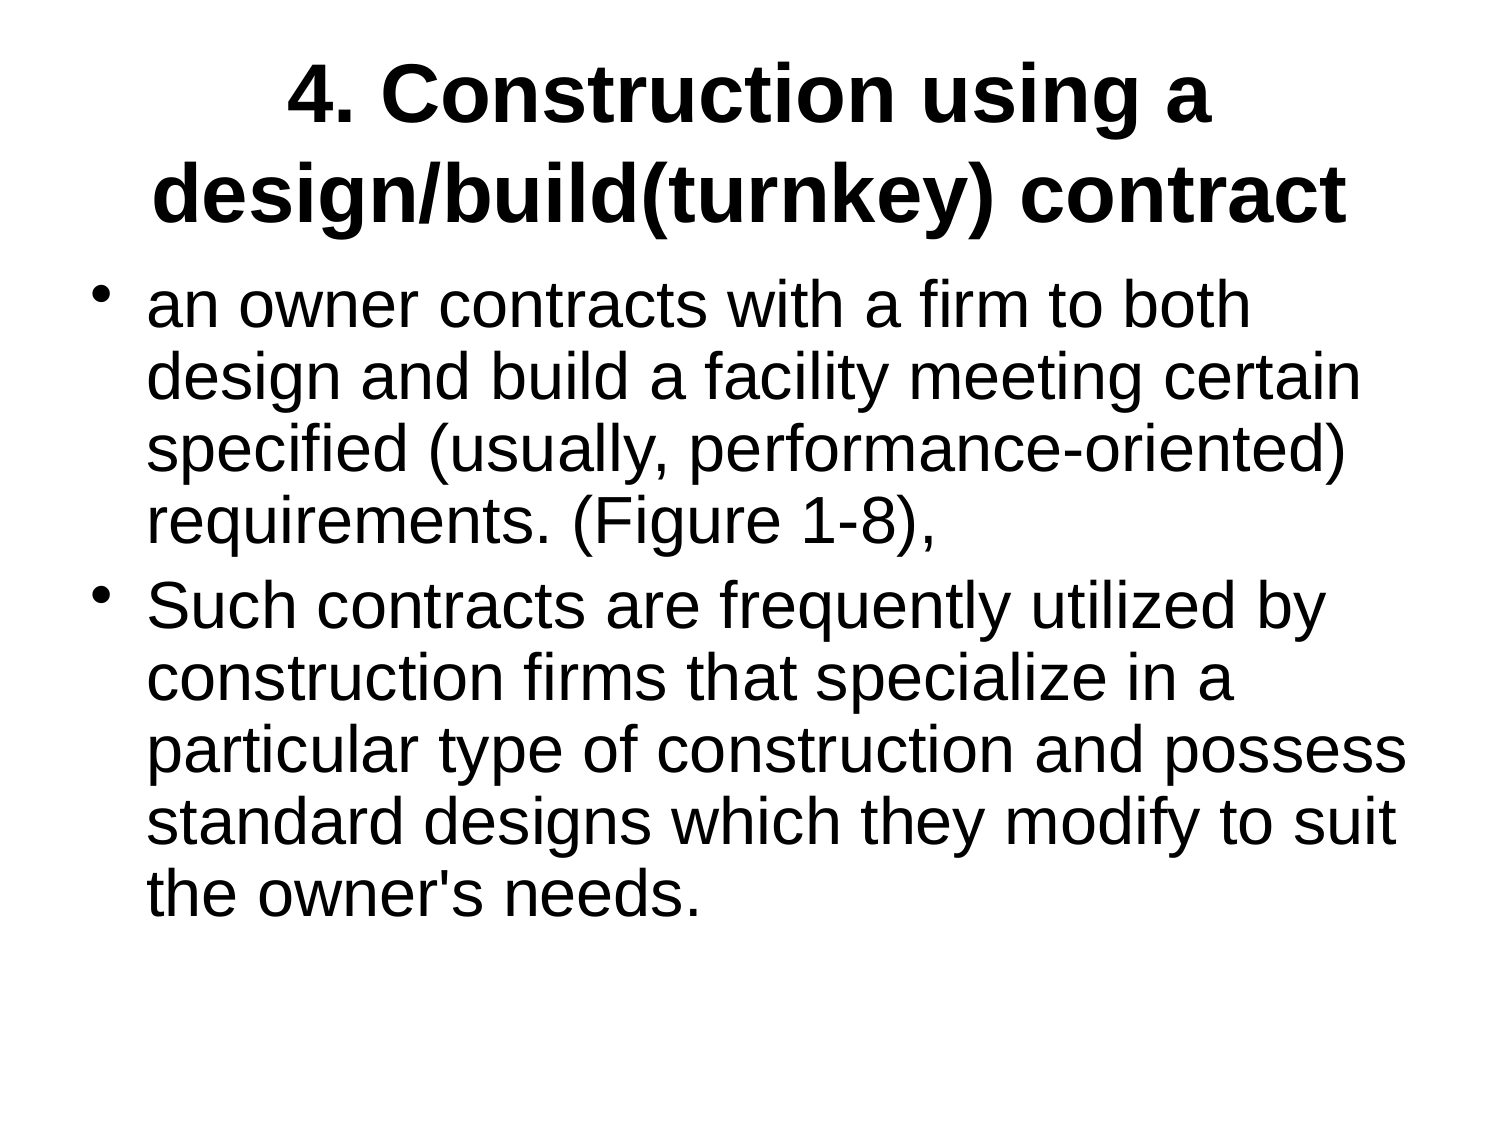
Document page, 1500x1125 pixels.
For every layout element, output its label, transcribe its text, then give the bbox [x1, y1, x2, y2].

title 4. Construction using a design/build(turnkey) contract [24, 44, 1476, 233]
list an owner contracts with a firm to both design and build a facility meeting certain specified (usually, performance-oriented) requirements. (Figure 1-8), Such contracts are frequently utilized by construction firms that specialize in a particular type of construction and possess standard designs which they modify to suit the owner's needs. [74, 262, 1426, 1006]
